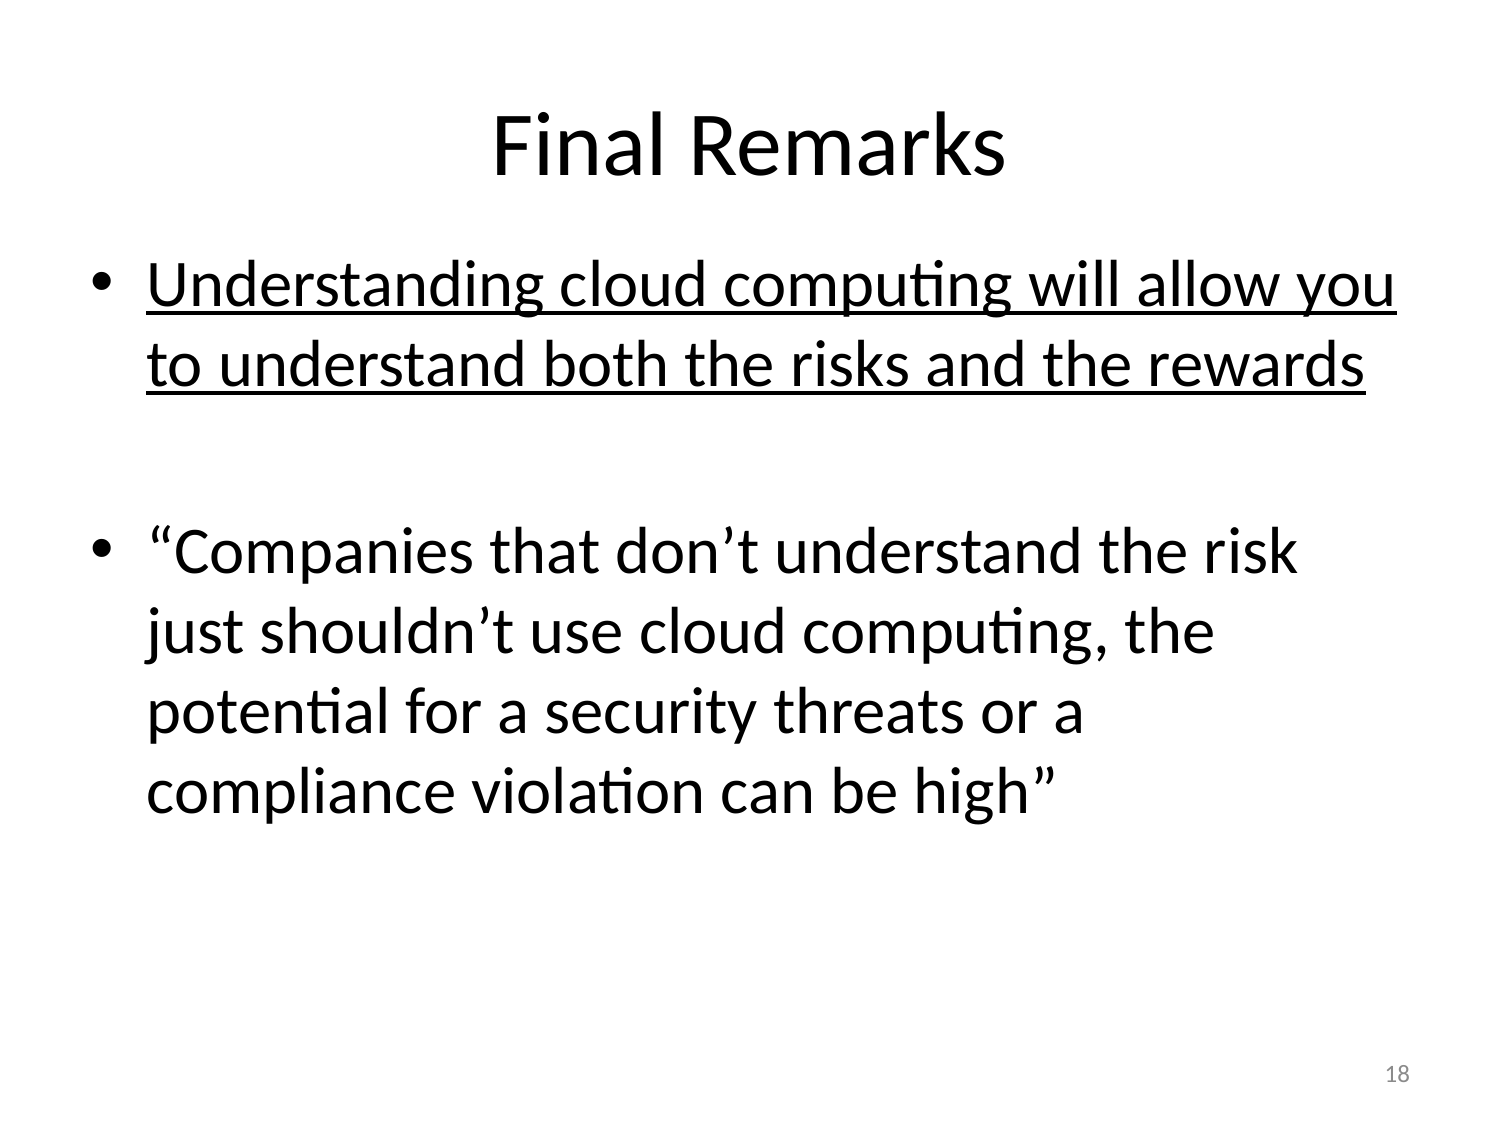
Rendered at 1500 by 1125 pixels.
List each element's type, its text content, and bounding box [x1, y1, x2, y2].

title Final Remarks [75, 45, 1425, 232]
list Understanding cloud computing will allow you to understand both the risks and the rewards “Companies that don’t understand the risk just shouldn’t use cloud computing, the potential for a security threats or a compliance violation can be high” [75, 232, 1425, 876]
slide_number 18 [1074, 1042, 1425, 1103]
